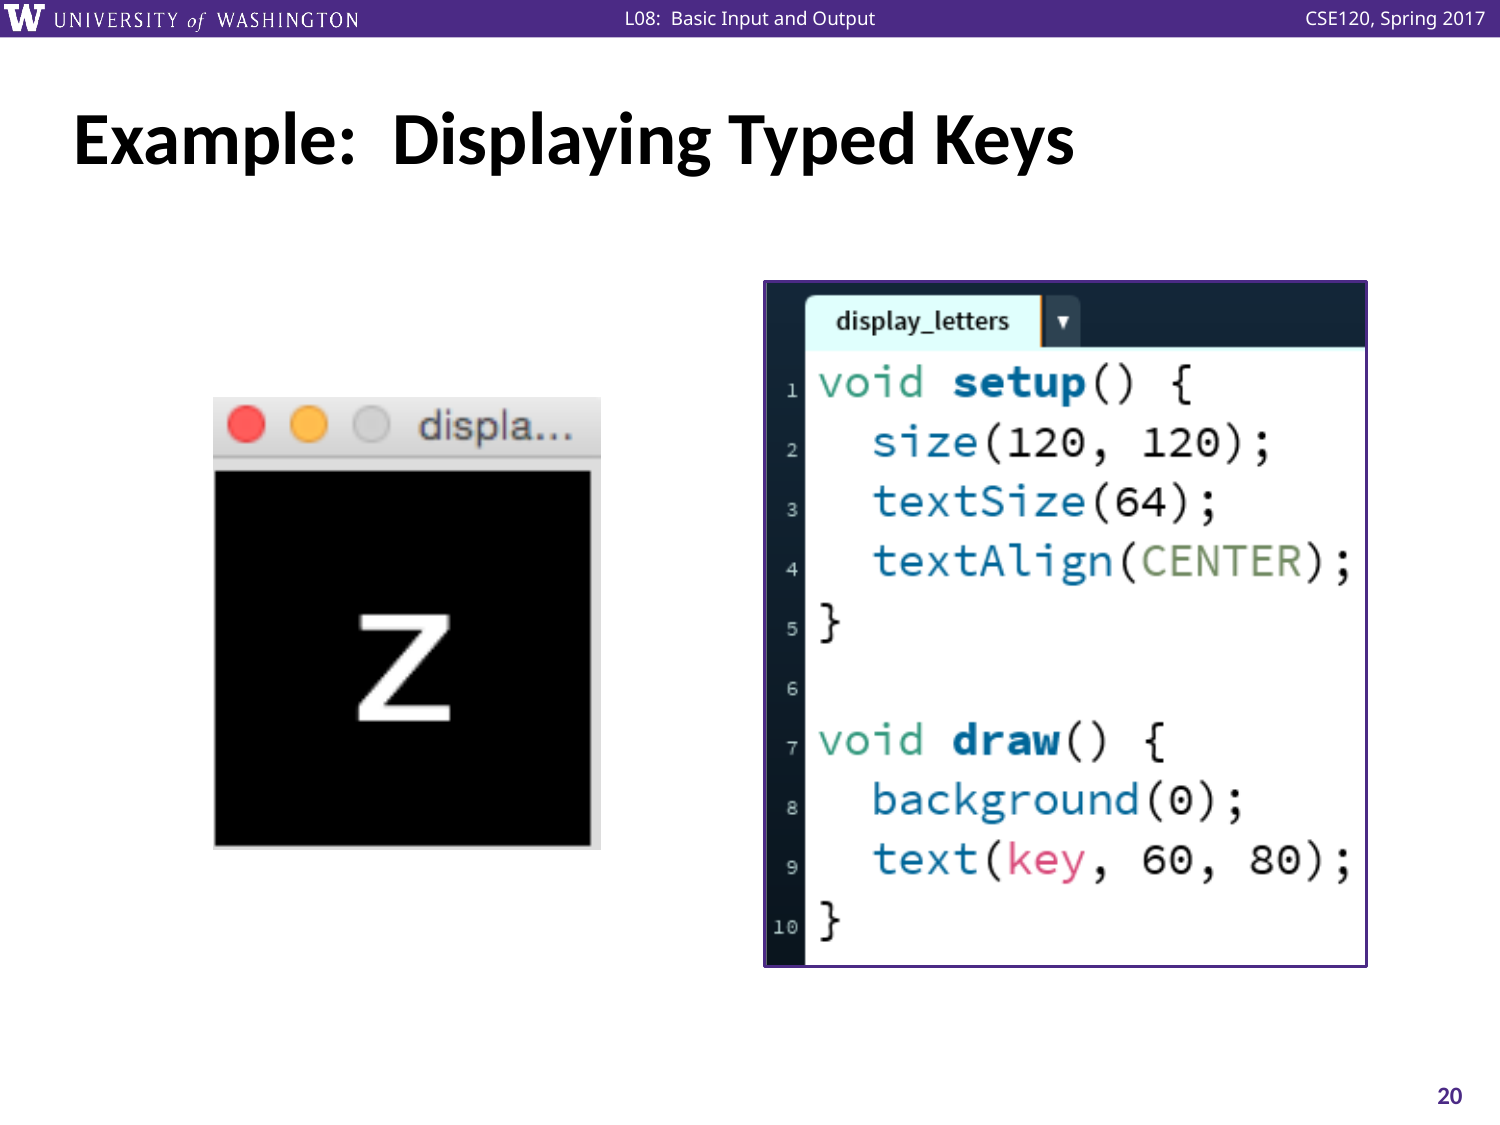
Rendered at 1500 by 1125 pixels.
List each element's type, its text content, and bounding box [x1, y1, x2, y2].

title Example: Displaying Typed Keys [58, 71, 1438, 198]
picture [766, 282, 1366, 965]
picture [4, 4, 358, 32]
slide_number 20 [1400, 1065, 1500, 1125]
picture [213, 397, 601, 850]
